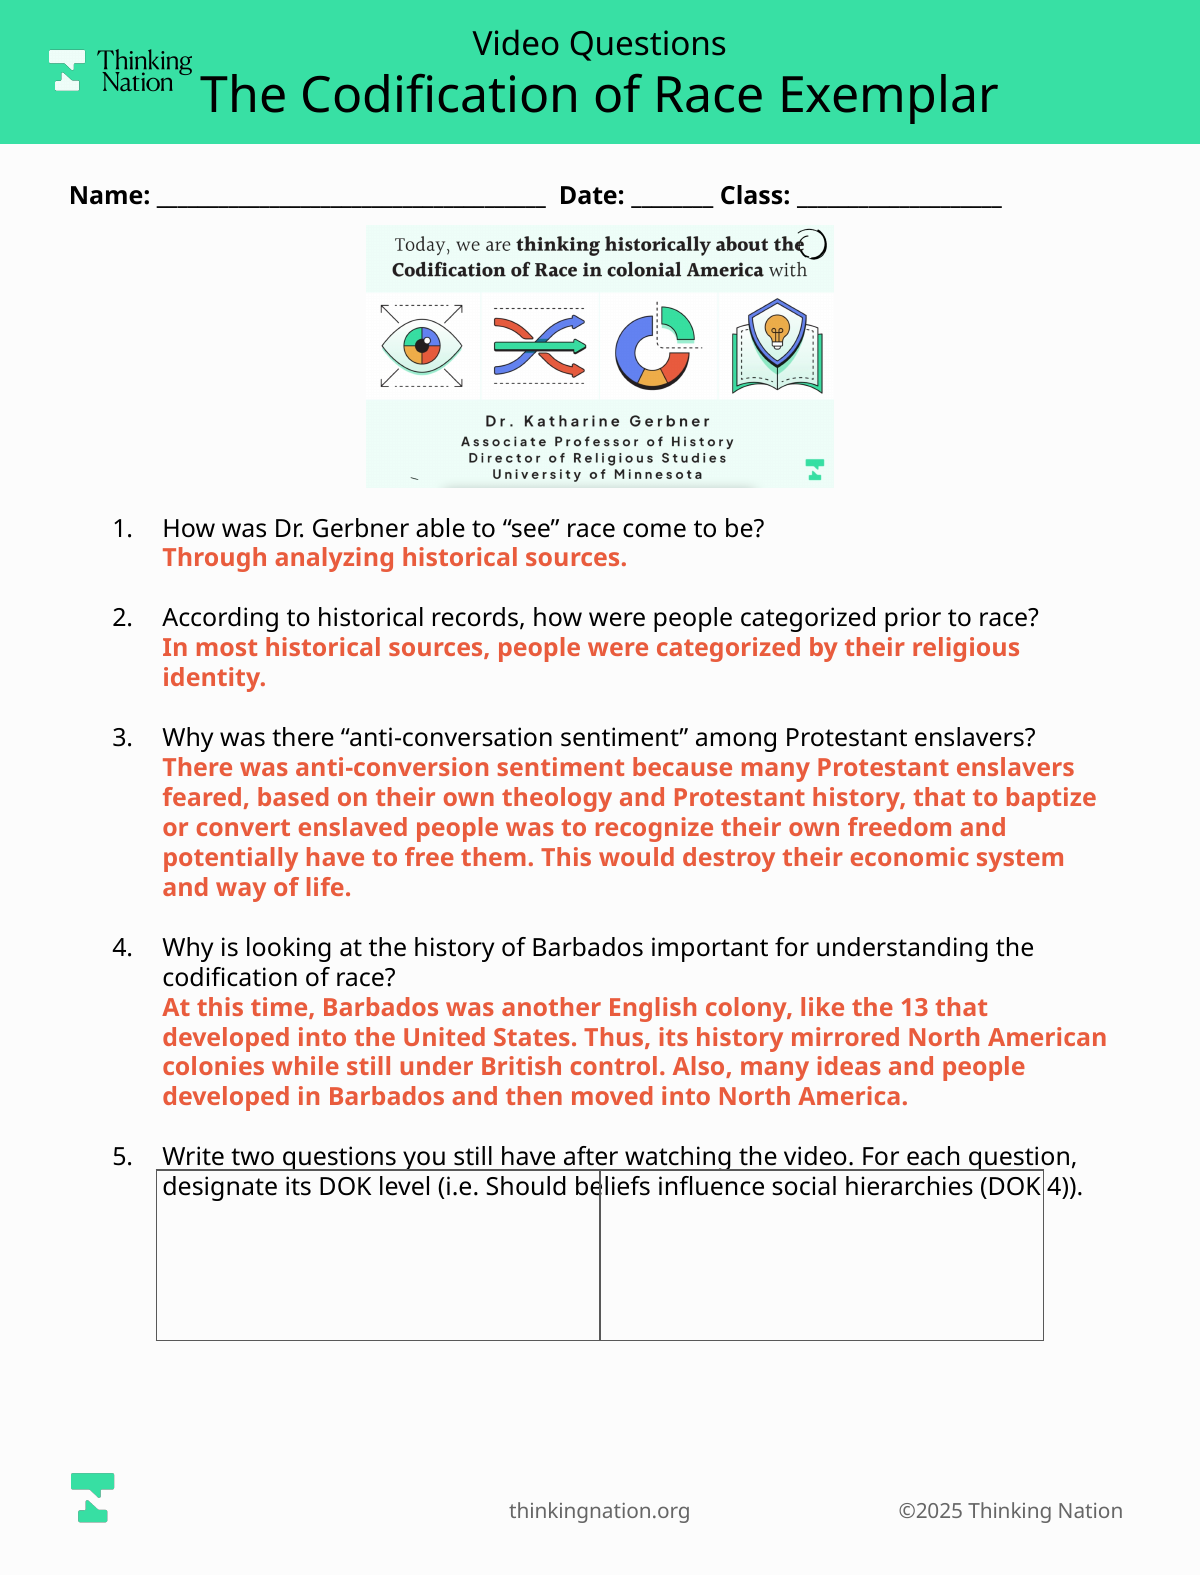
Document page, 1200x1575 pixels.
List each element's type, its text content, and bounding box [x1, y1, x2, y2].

picture [365, 225, 835, 488]
text_box How was Dr. Gerbner able to “see” race come to be? Through analyzing historical sources. According to historical records, how were people categorized prior to race? In most historical sources, people were categorized by their religious identity. Why was there “anti-conversation sentiment” among Protestant enslavers? There was anti-conversion sentiment because many Protestant enslavers feared, based on their own theology and Protestant history, that to baptize or convert enslaved people was to recognize their own freedom and potentially have to free them. This would destroy their economic system and way of life. Why is looking at the history of Barbados important for understanding the codification of race? At this time, Barbados was another English colony, like the 13 that developed into the United States. Thus, its history mirrored North American colonies while still under British control. Also, many ideas and people developed in Barbados and then moved into North America. Write two questions you still have after watching the video. For each question, designate its DOK level (i.e. Should beliefs influence social hierarchies (DOK 4)). [72, 497, 1128, 1464]
table_header [601, 1171, 1043, 1340]
text_box Name: ______________________________________ Date: ________ Class: ____________________ [53, 164, 1146, 224]
text_box ©2025 Thinking Nation [854, 1483, 1139, 1532]
picture [58, 1463, 127, 1532]
text_box Video Questions The Codification of Race Exemplar [0, 0, 1200, 144]
text_box thinkingnation.org [457, 1483, 742, 1532]
picture [33, 35, 197, 104]
table_header [157, 1171, 599, 1340]
